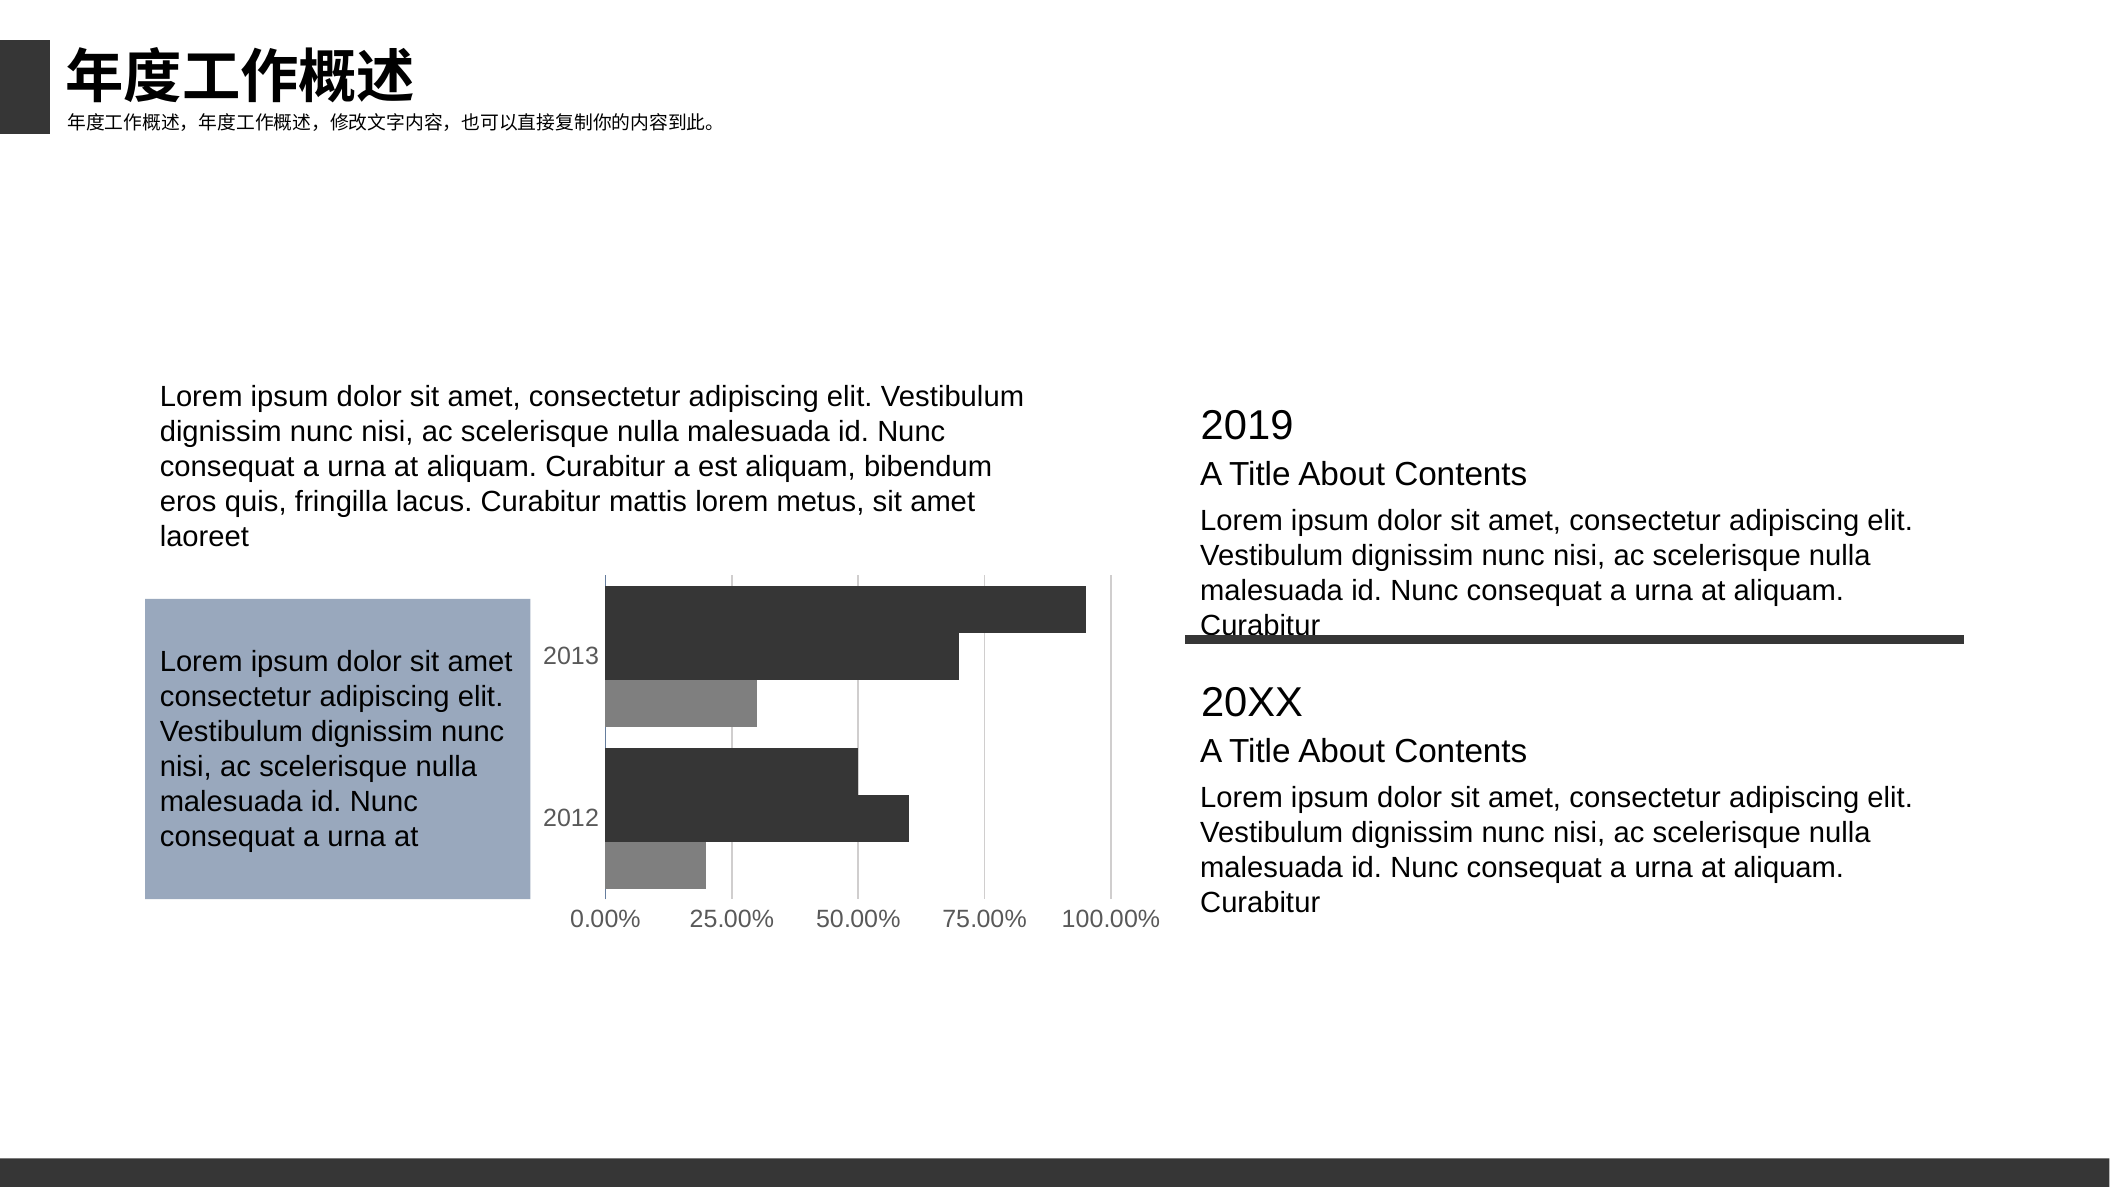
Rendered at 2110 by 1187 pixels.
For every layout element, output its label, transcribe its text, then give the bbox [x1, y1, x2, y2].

text_box Lorem ipsum dolor sit amet, consectetur adipiscing elit. Vestibulum dignissim nunc nisi, ac scelerisque nulla malesuada id. Nunc consequat a urna at aliquam. Curabitur a est aliquam, bibendum eros quis, fringilla lacus. Curabitur mattis lorem metus, sit amet laoreet [145, 369, 1055, 560]
text_box 年度工作概述，年度工作概述，修改文字内容，也可以直接复制你的内容到此。 [67, 110, 738, 134]
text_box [1185, 667, 1965, 928]
chart [530, 567, 1174, 940]
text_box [1185, 390, 1965, 651]
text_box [145, 598, 531, 900]
text_box 年度工作概述 [65, 39, 547, 110]
text_box [0, 39, 51, 135]
text_box [0, 1157, 2110, 1187]
